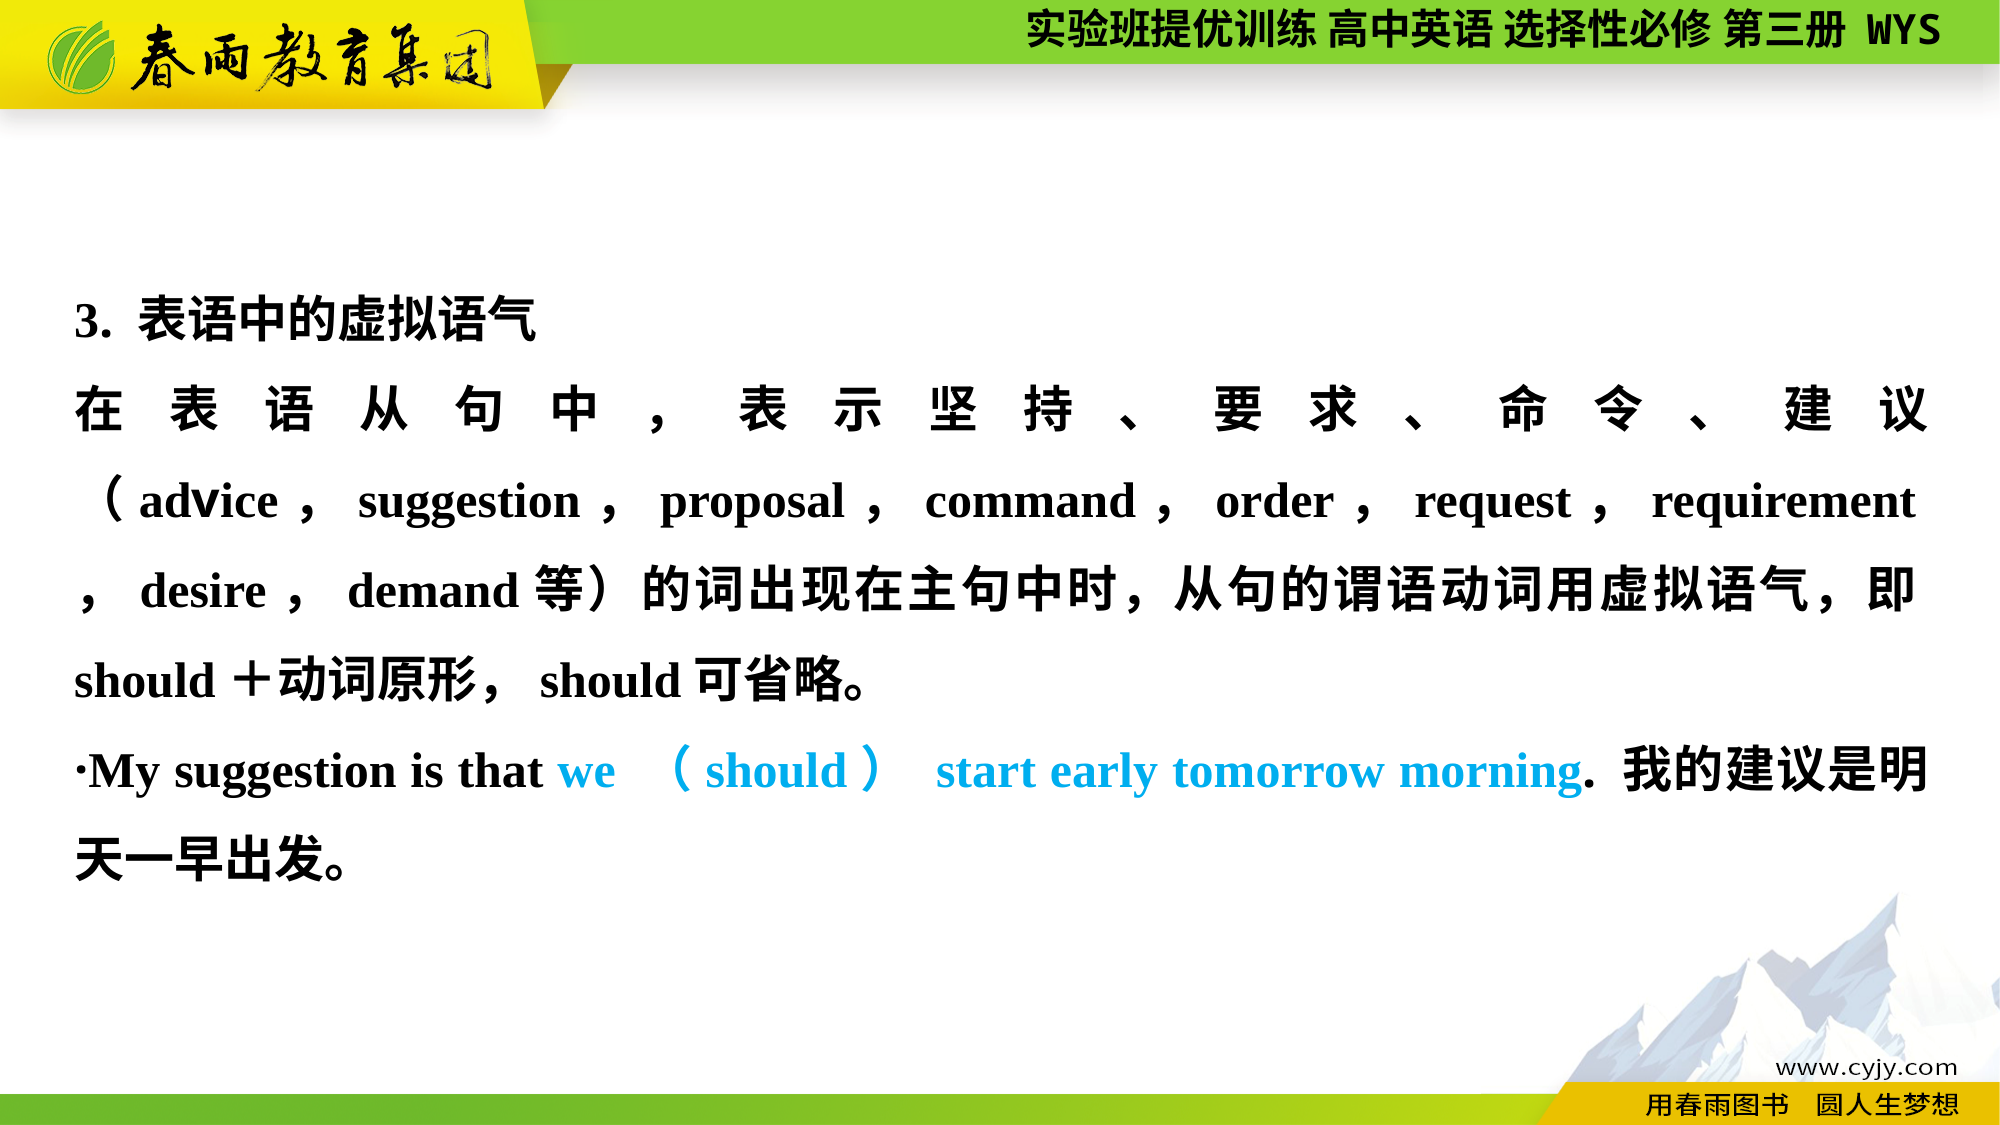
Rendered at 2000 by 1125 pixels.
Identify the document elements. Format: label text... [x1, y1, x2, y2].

picture [0, 0, 2000, 1125]
list 3. 表语中的虚拟语气 在表语从句中，表示坚持、要求、命令、建议（advice，suggestion，proposal，command，order，request，requirement，desire，demand等）的词出现在主句中时，从句的谓语动词用虚拟语气，即should＋动词原形，should可省略。 ·My suggestion is that we （should） start early tomorrow morning. 我的建议是明天一早出发。 [59, 250, 1944, 811]
